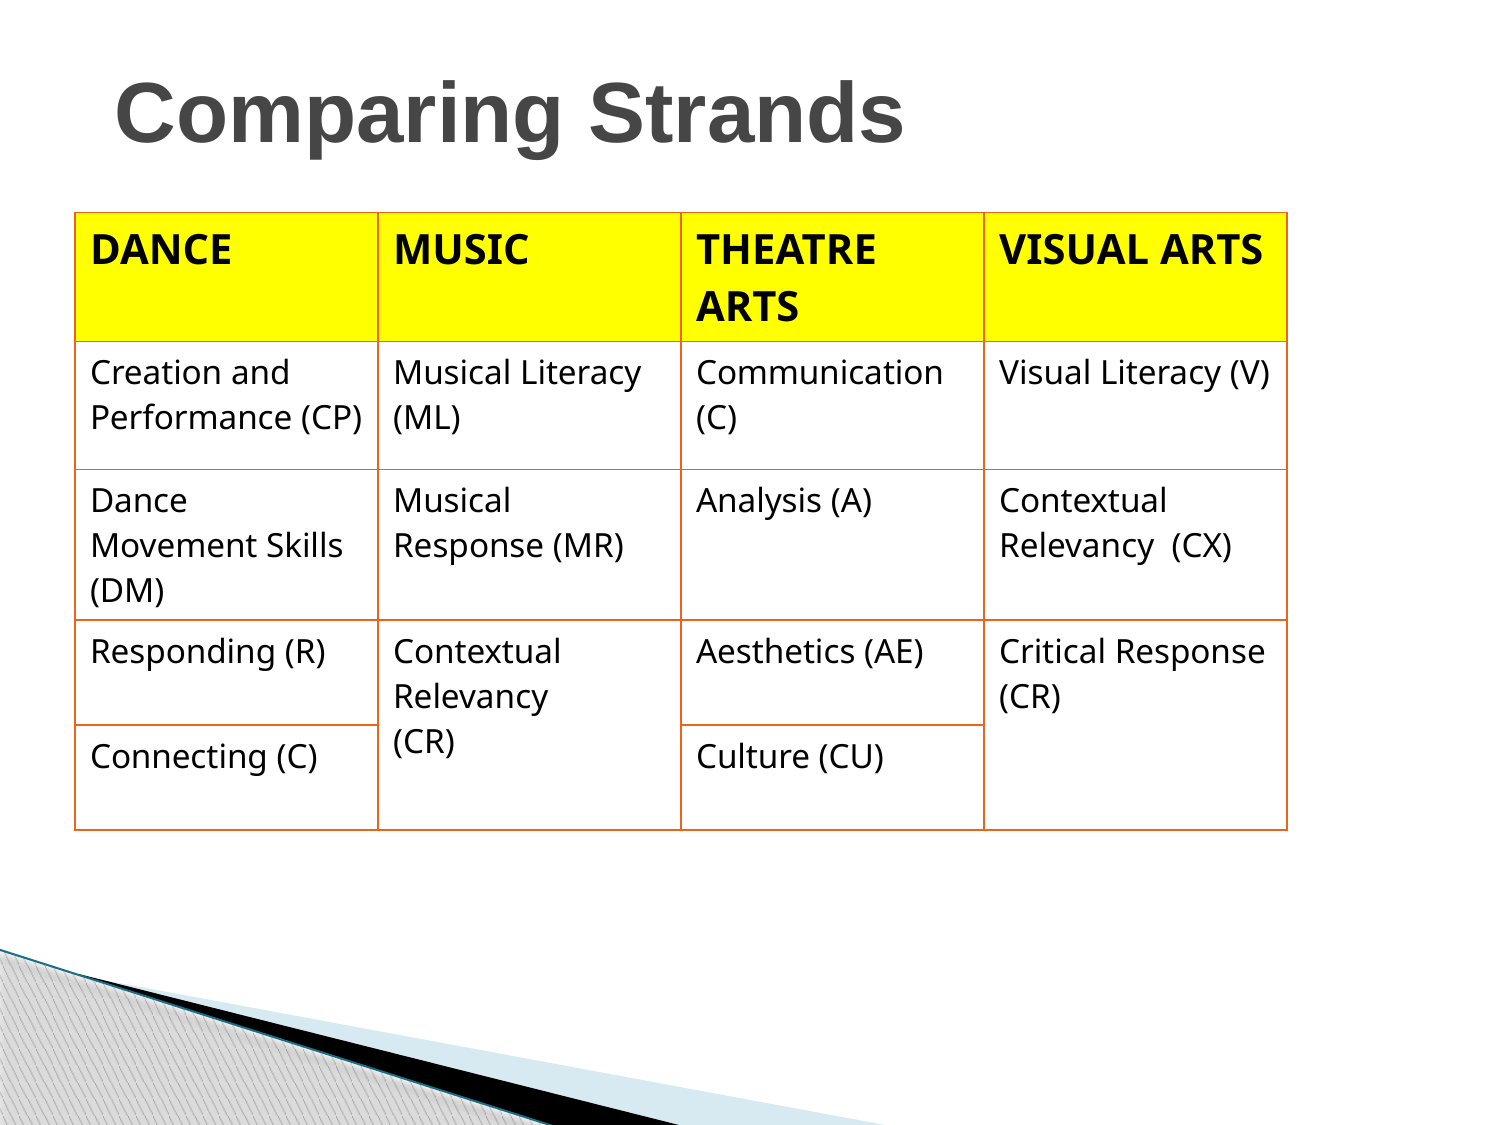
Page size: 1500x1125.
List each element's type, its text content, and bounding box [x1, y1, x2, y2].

table_cell Responding (R) [76, 621, 377, 724]
table_cell Communication (C) [682, 342, 983, 469]
table_cell Musical Literacy (ML) [379, 342, 680, 469]
table_cell Musical Response (MR) [379, 470, 680, 619]
table_header MUSIC [379, 213, 680, 341]
table_cell Contextual Relevancy (CX) [985, 470, 1286, 619]
table_cell Analysis (A) [682, 470, 983, 619]
table_cell Dance Movement Skills (DM) [76, 470, 377, 619]
table_cell Connecting (C) [76, 726, 377, 829]
table_cell Contextual Relevancy (CR) [379, 621, 680, 829]
text_box Comparing Strands [99, 50, 1375, 175]
table_cell Critical Response (CR) [985, 621, 1286, 829]
table_header THEATRE ARTS [682, 213, 983, 341]
table_cell Visual Literacy (V) [985, 342, 1286, 469]
table_header DANCE [76, 213, 377, 341]
table_header VISUAL ARTS [985, 213, 1286, 341]
table_cell Creation and Performance (CP) [76, 342, 377, 469]
table_cell Aesthetics (AE) [682, 621, 983, 724]
table_cell Culture (CU) [682, 726, 983, 829]
